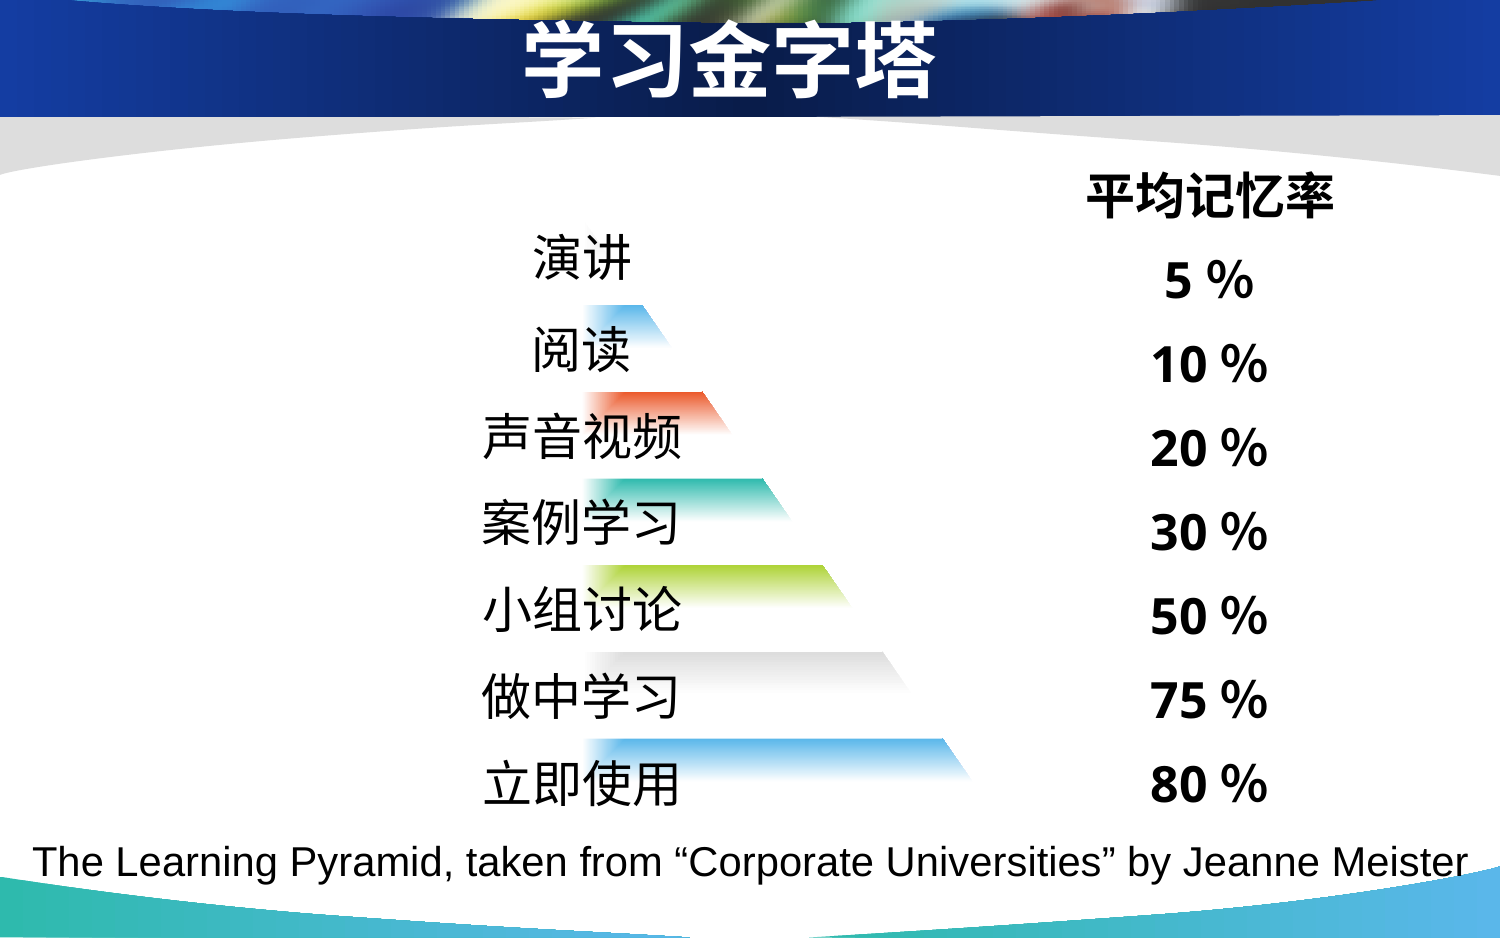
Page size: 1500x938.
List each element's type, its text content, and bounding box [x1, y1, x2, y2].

title 学习金字塔 [29, 1, 1431, 115]
text_box The Learning Pyramid, taken from “Corporate Universities” by Jeanne Meister [17, 827, 1496, 893]
text_box 平均记忆率 5％ 10％ 20％ 30％ 50％ 75％ 80％ [1070, 133, 1351, 820]
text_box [123, 171, 1041, 873]
